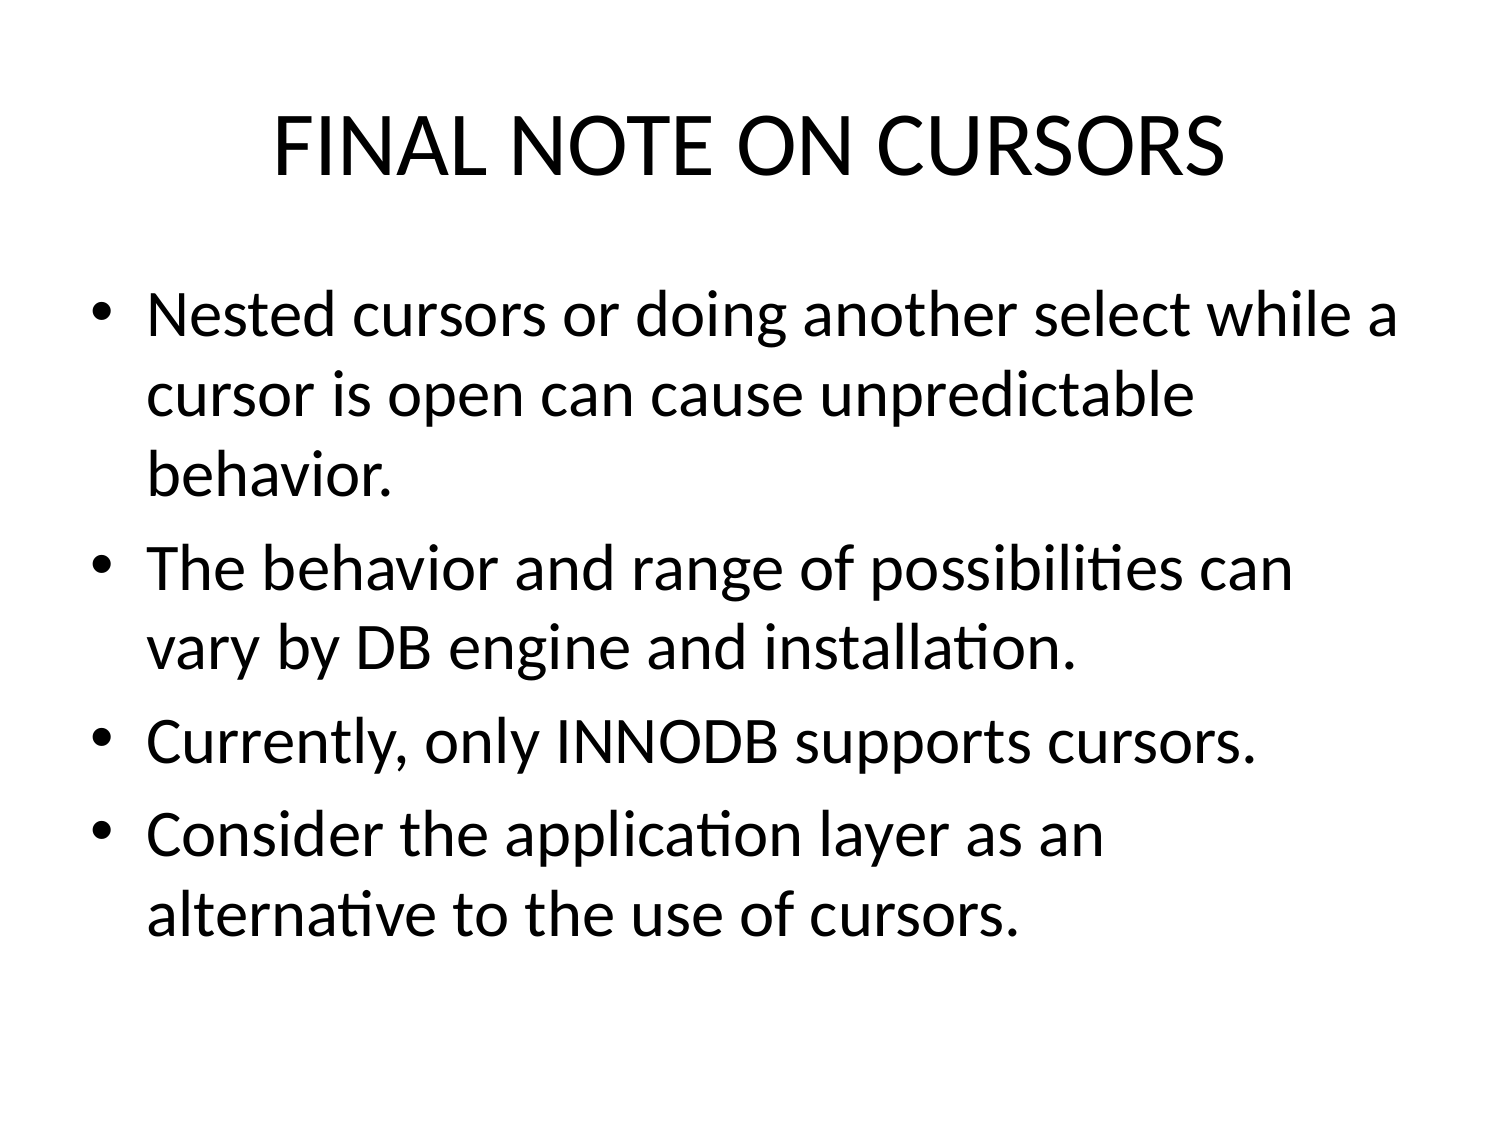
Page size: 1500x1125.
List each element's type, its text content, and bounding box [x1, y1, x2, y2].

list Nested cursors or doing another select while a cursor is open can cause unpredictable behavior. The behavior and range of possibilities can vary by DB engine and installation. Currently, only INNODB supports cursors. Consider the application layer as an alternative to the use of cursors. [75, 262, 1425, 1005]
title FINAL NOTE ON CURSORS [75, 45, 1425, 233]
